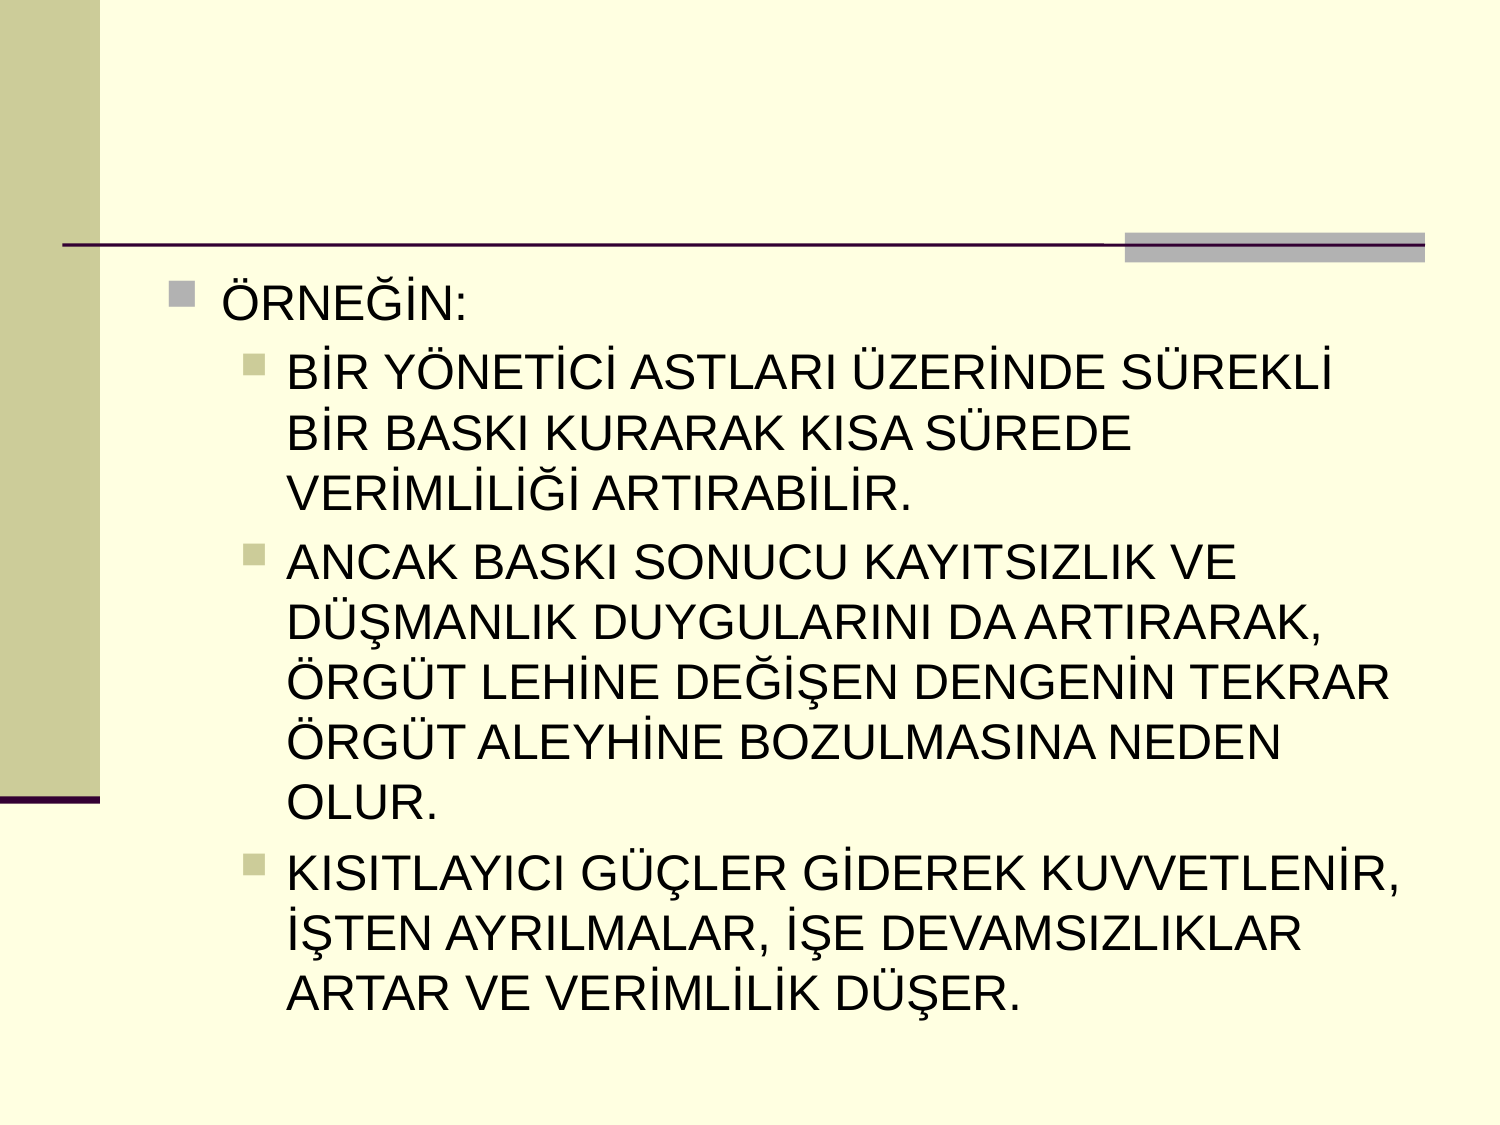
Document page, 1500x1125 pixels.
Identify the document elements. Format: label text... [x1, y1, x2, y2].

list ÖRNEĞİN: BİR YÖNETİCİ ASTLARI ÜZERİNDE SÜREKLİ BİR BASKI KURARAK KISA SÜREDE VERİMLİLİĞİ ARTIRABİLİR. ANCAK BASKI SONUCU KAYITSIZLIK VE DÜŞMANLIK DUYGULARINI DA ARTIRARAK, ÖRGÜT LEHİNE DEĞİŞEN DENGENİN TEKRAR ÖRGÜT ALEYHİNE BOZULMASINA NEDEN OLUR. KISITLAYICI GÜÇLER GİDEREK KUVVETLENİR, İŞTEN AYRILMALAR, İŞE DEVAMSIZLIKLAR ARTAR VE VERİMLİLİK DÜŞER. [149, 262, 1426, 1059]
